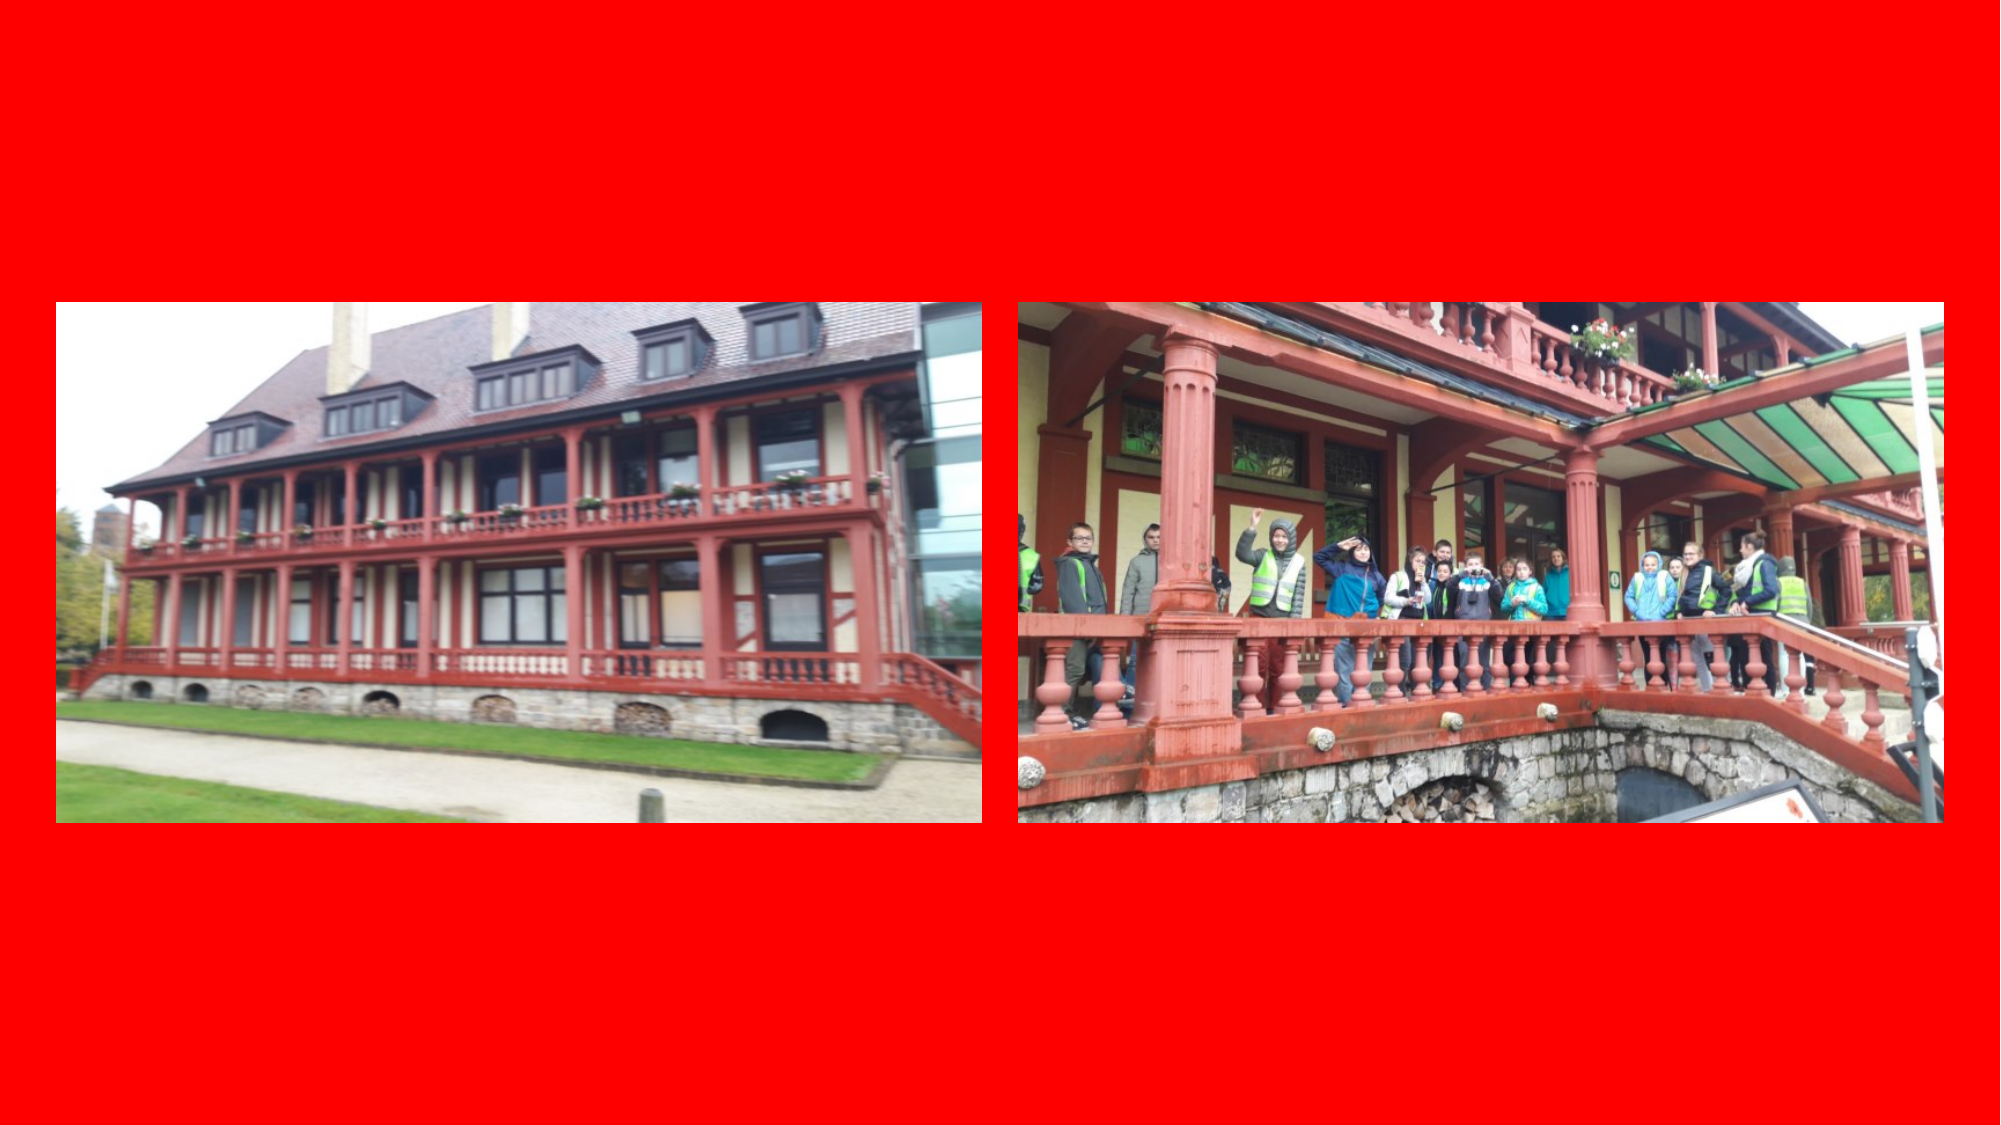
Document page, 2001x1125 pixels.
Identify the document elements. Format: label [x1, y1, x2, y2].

picture [1018, 302, 1944, 823]
picture [56, 302, 982, 823]
